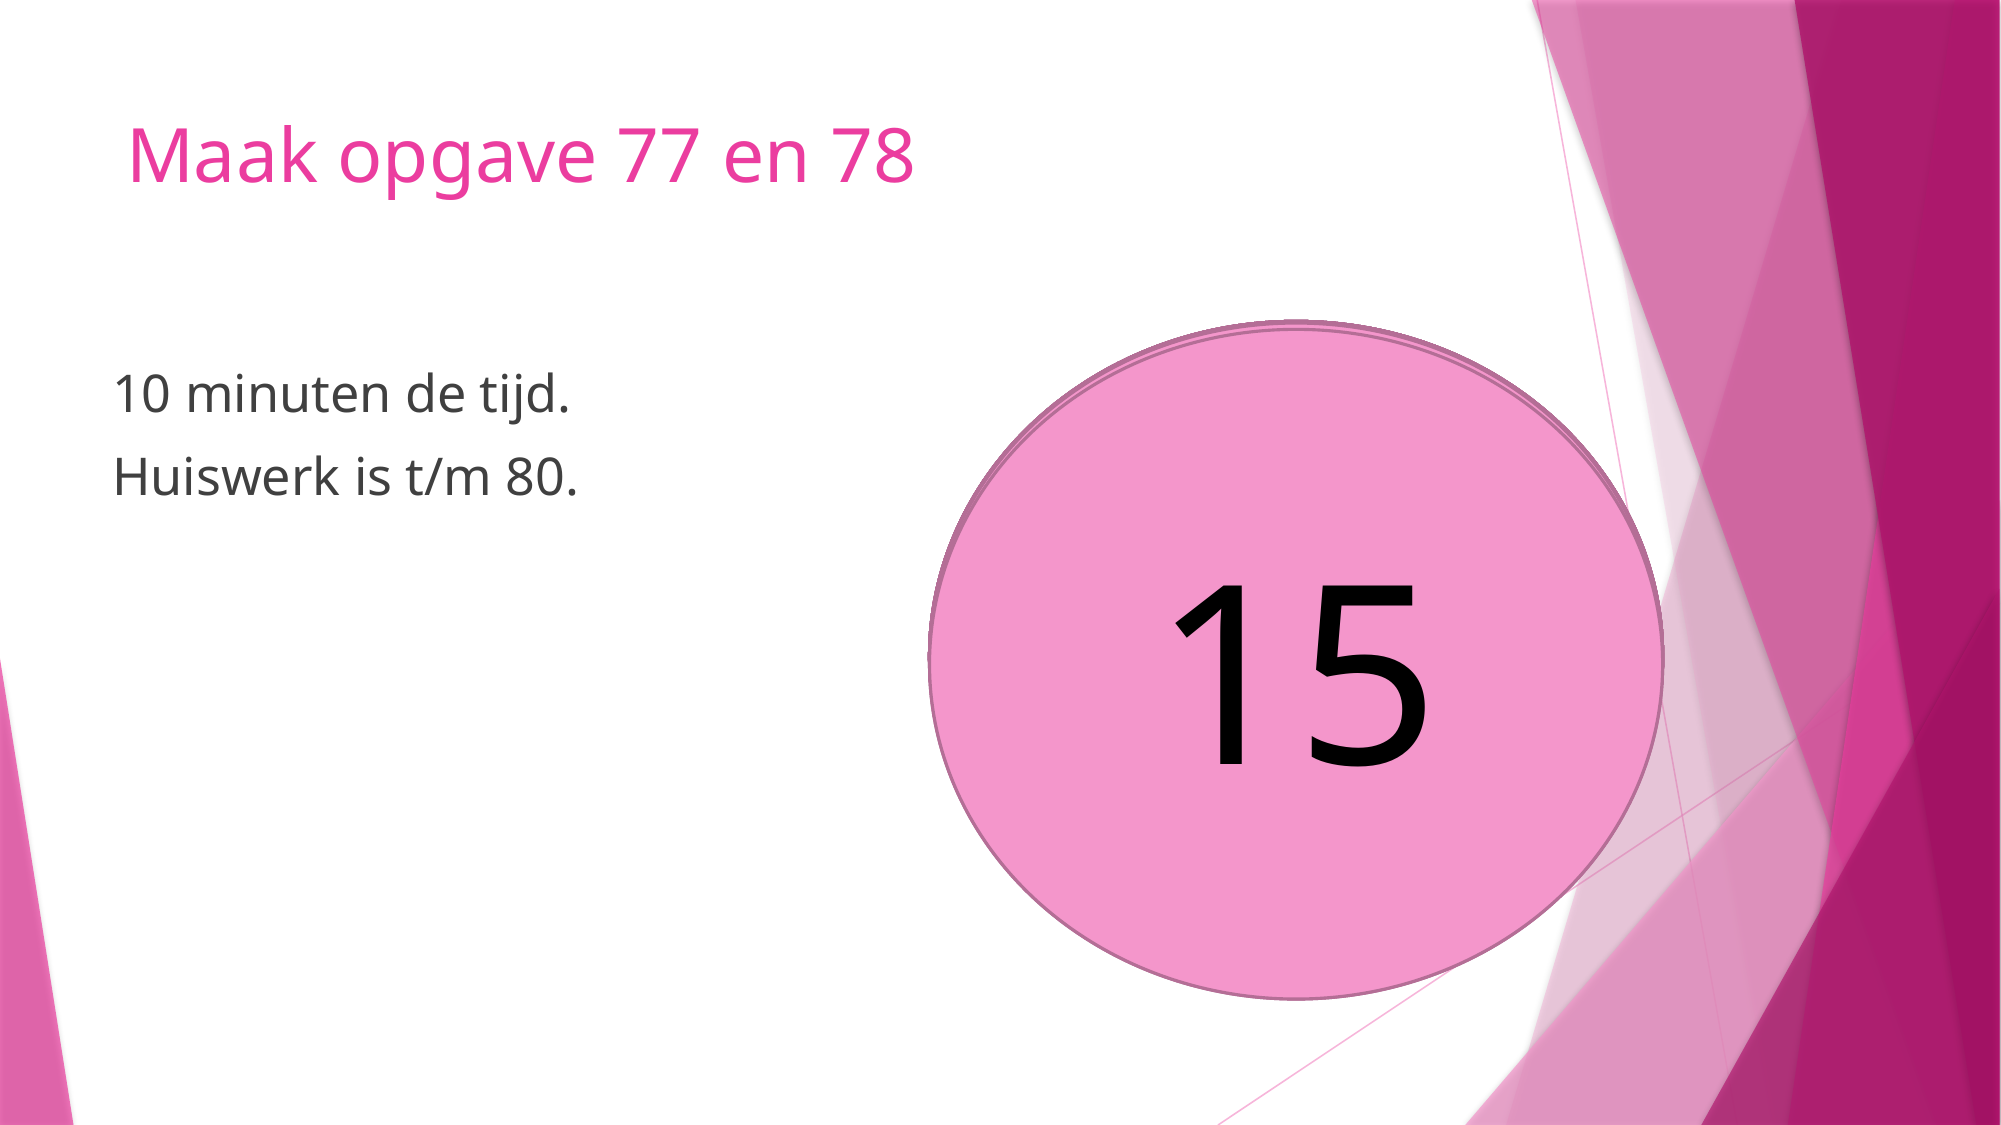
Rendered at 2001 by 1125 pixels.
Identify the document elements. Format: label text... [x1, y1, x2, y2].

text_box 14 [930, 321, 1662, 621]
title Maak opgave 77 en 78 [111, 99, 1522, 317]
text_box 15 [927, 327, 1665, 1001]
list 10 minuten de tijd. Huiswerk is t/m 80. [97, 352, 817, 960]
